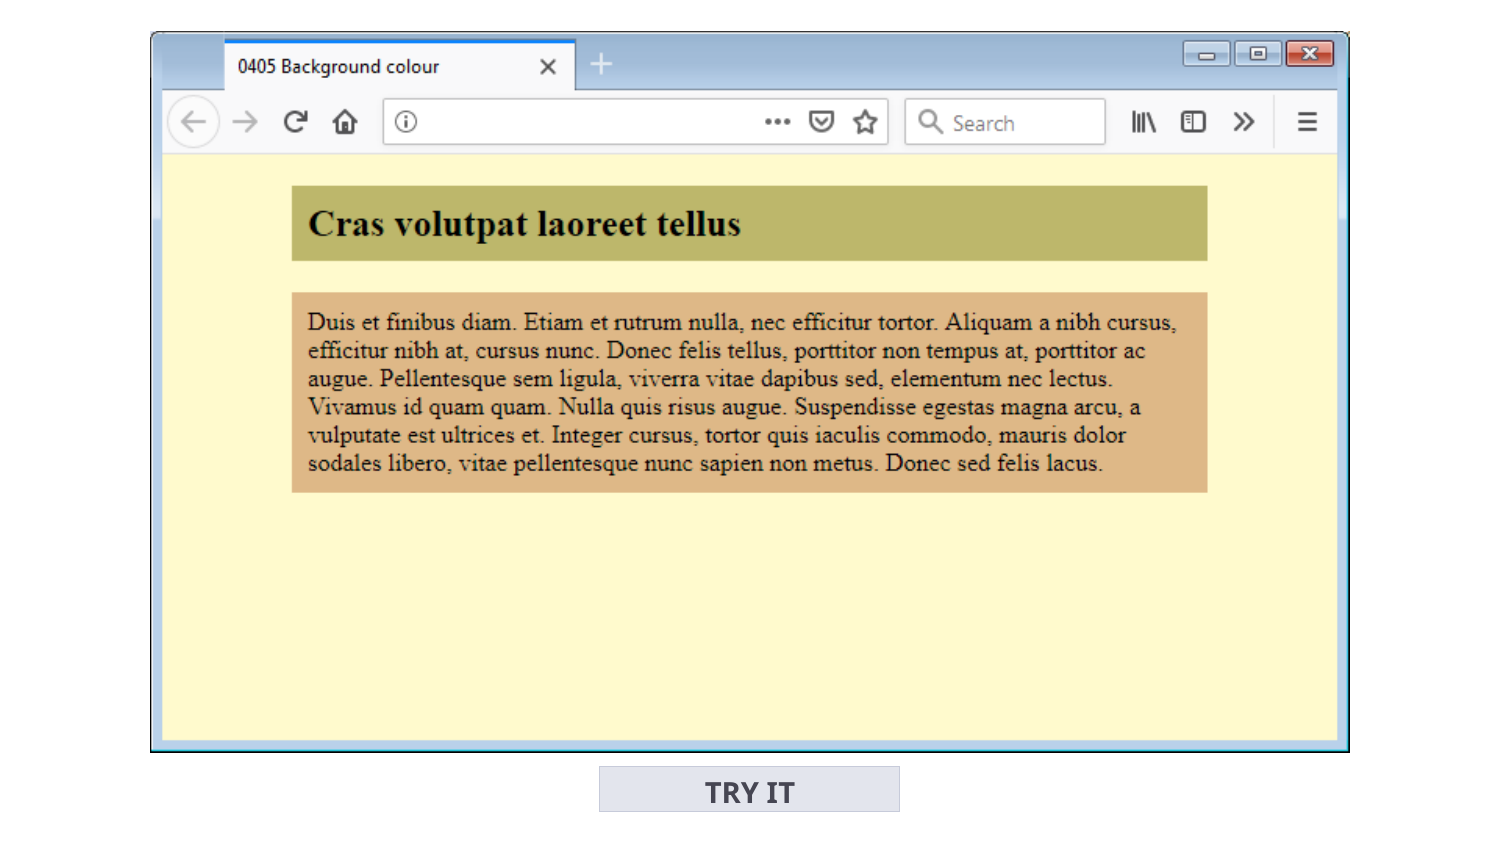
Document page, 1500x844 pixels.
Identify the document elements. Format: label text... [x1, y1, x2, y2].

text_box TRY IT [599, 766, 900, 812]
picture [149, 31, 1351, 753]
